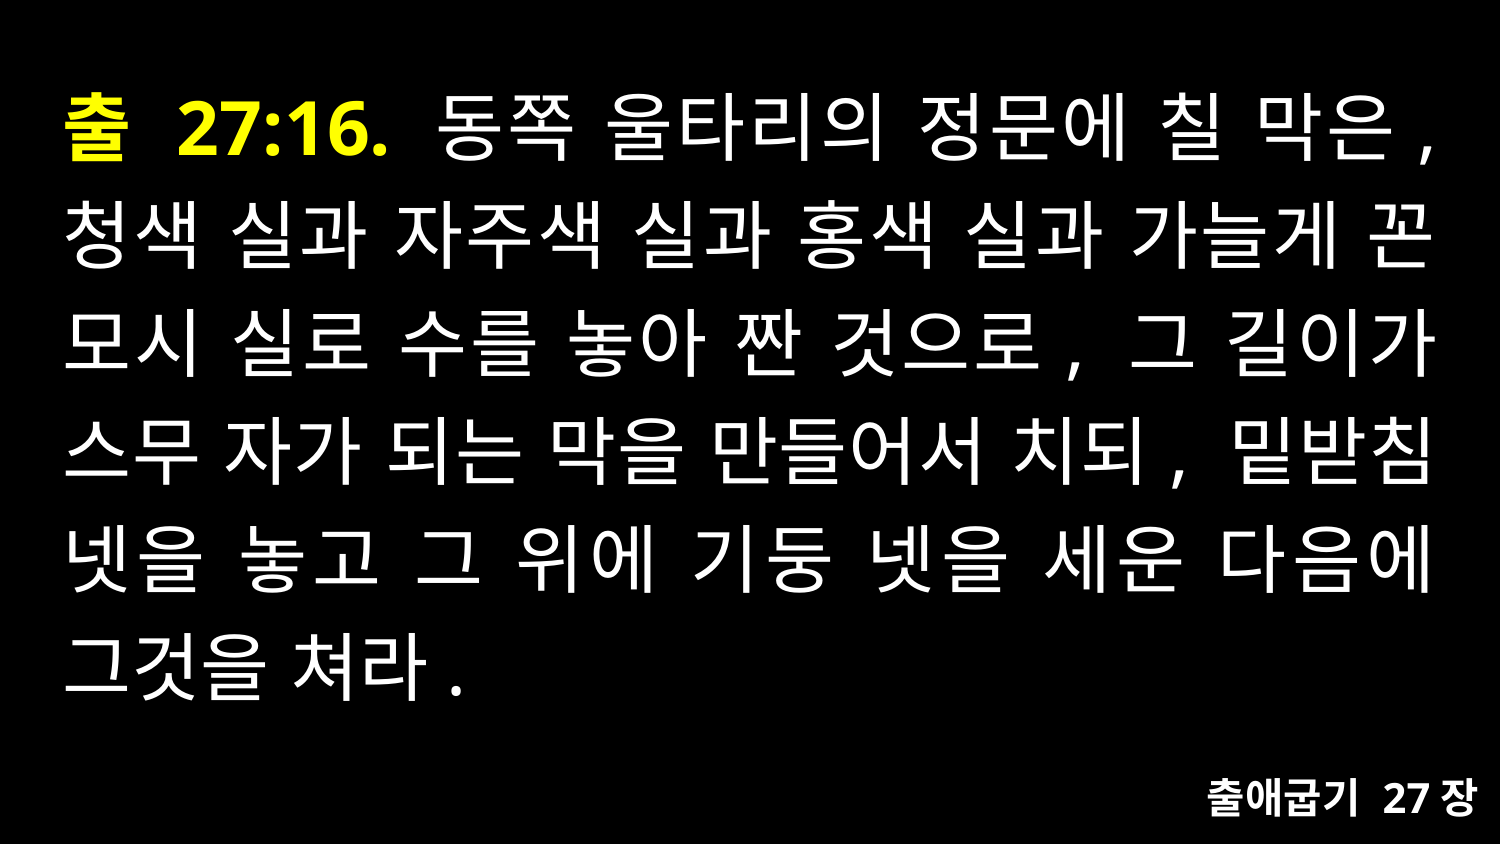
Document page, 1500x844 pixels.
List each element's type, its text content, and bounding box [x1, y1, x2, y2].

subtitle 출애굽기 27장 [916, 770, 1500, 844]
title 출 27:16. 동쪽 울타리의 정문에 칠 막은, 청색 실과 자주색 실과 홍색 실과 가늘게 꼰 모시 실로 수를 놓아 짠 것으로, 그 길이가 스무 자가 되는 막을 만들어서 치되, 밑받침 넷을 놓고 그 위에 기둥 넷을 세운 다음에 그것을 쳐라. [0, 0, 1500, 844]
